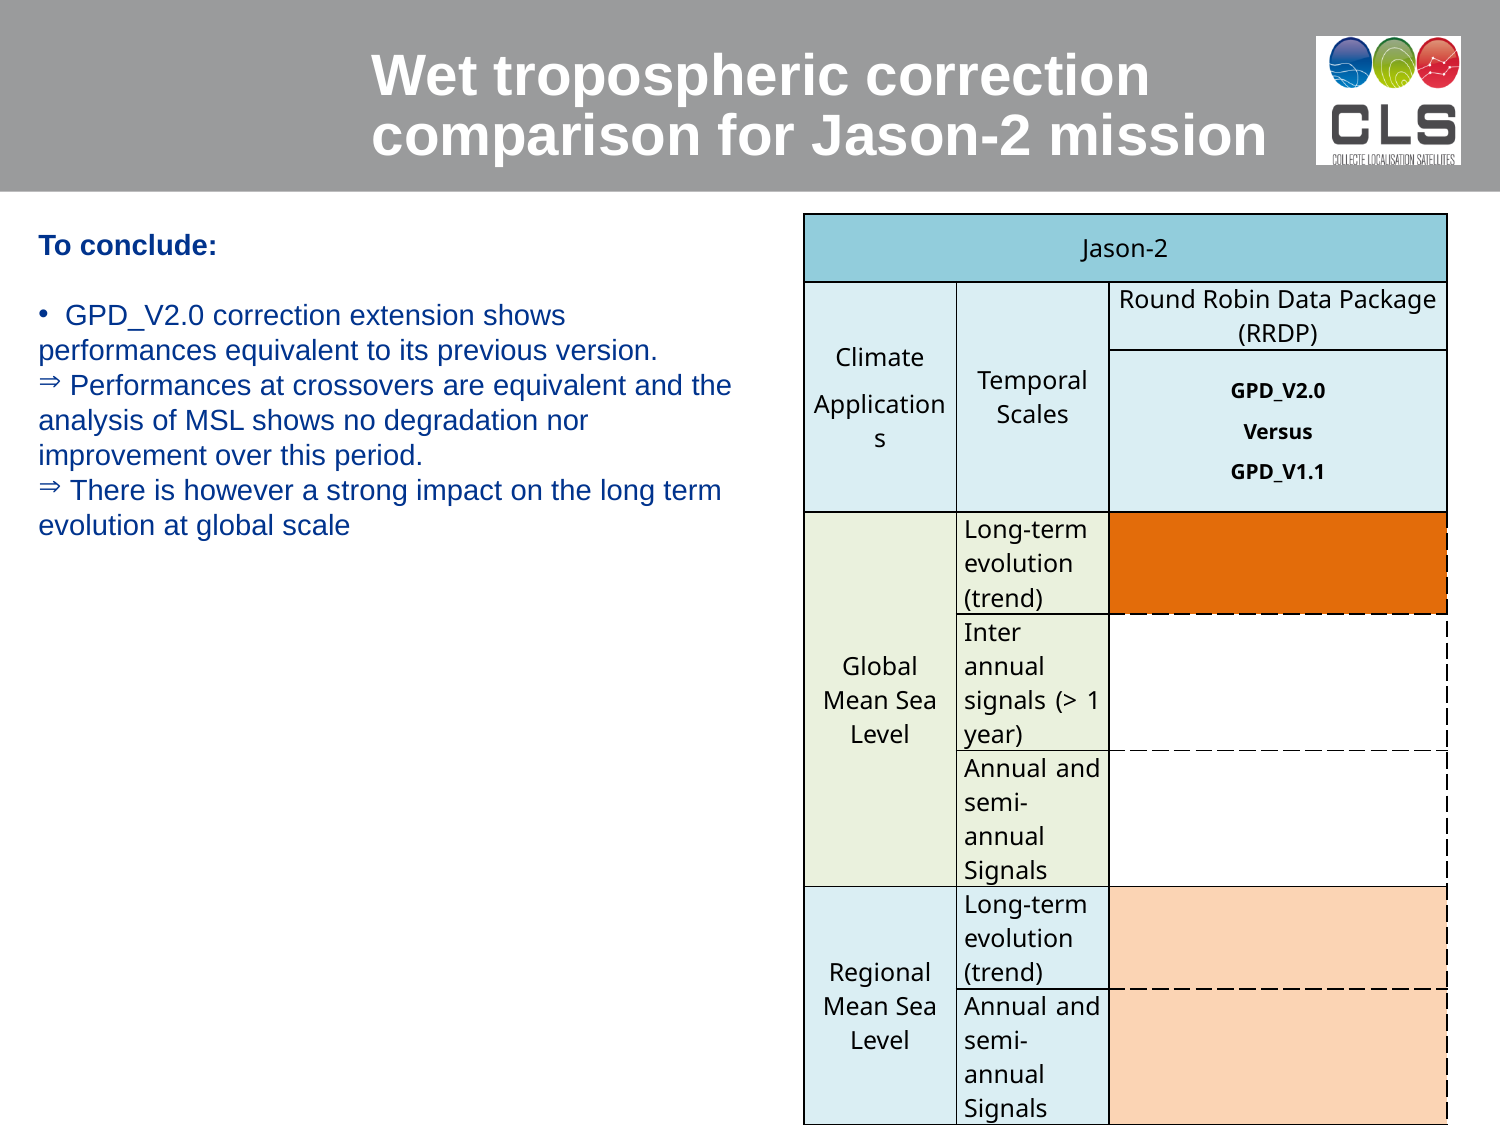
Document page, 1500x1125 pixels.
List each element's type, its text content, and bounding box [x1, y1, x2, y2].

table_cell Regional Mean Sea Level [805, 887, 956, 1124]
table_cell [1110, 750, 1447, 886]
table_cell GPD_V2.0 Versus GPD_V1.1 [1110, 351, 1446, 511]
table_cell Climate Applications [805, 283, 956, 511]
table_cell [1110, 614, 1447, 750]
table_cell Annual and semi-annual Signals [957, 751, 1108, 886]
table_cell Temporal Scales [957, 283, 1108, 511]
table_cell Global Mean Sea Level [805, 513, 956, 886]
table_cell Long-term evolution (trend) [957, 513, 1108, 613]
picture [1316, 36, 1461, 165]
table_cell Annual and semi-annual Signals [957, 990, 1108, 1124]
text_box To conclude: GPD_V2.0 correction extension shows performances equivalent to its previous version. Performances at crossovers are equivalent and the analysis of MSL shows no degradation nor improvement over this period. There is however a strong impact on the long term evolution at global scale [23, 219, 757, 1104]
table_header Jason-2 [805, 215, 1446, 281]
table_cell [1110, 887, 1447, 989]
table_cell Inter annual signals (> 1 year) [957, 615, 1108, 750]
table_cell [1110, 989, 1447, 1124]
table_cell [1110, 513, 1447, 614]
table_cell Round Robin Data Package (RRDP) [1110, 283, 1446, 349]
table_cell Long-term evolution (trend) [957, 887, 1108, 988]
text_box Wet tropospheric correction comparison for Jason-2 mission [356, 40, 1365, 172]
